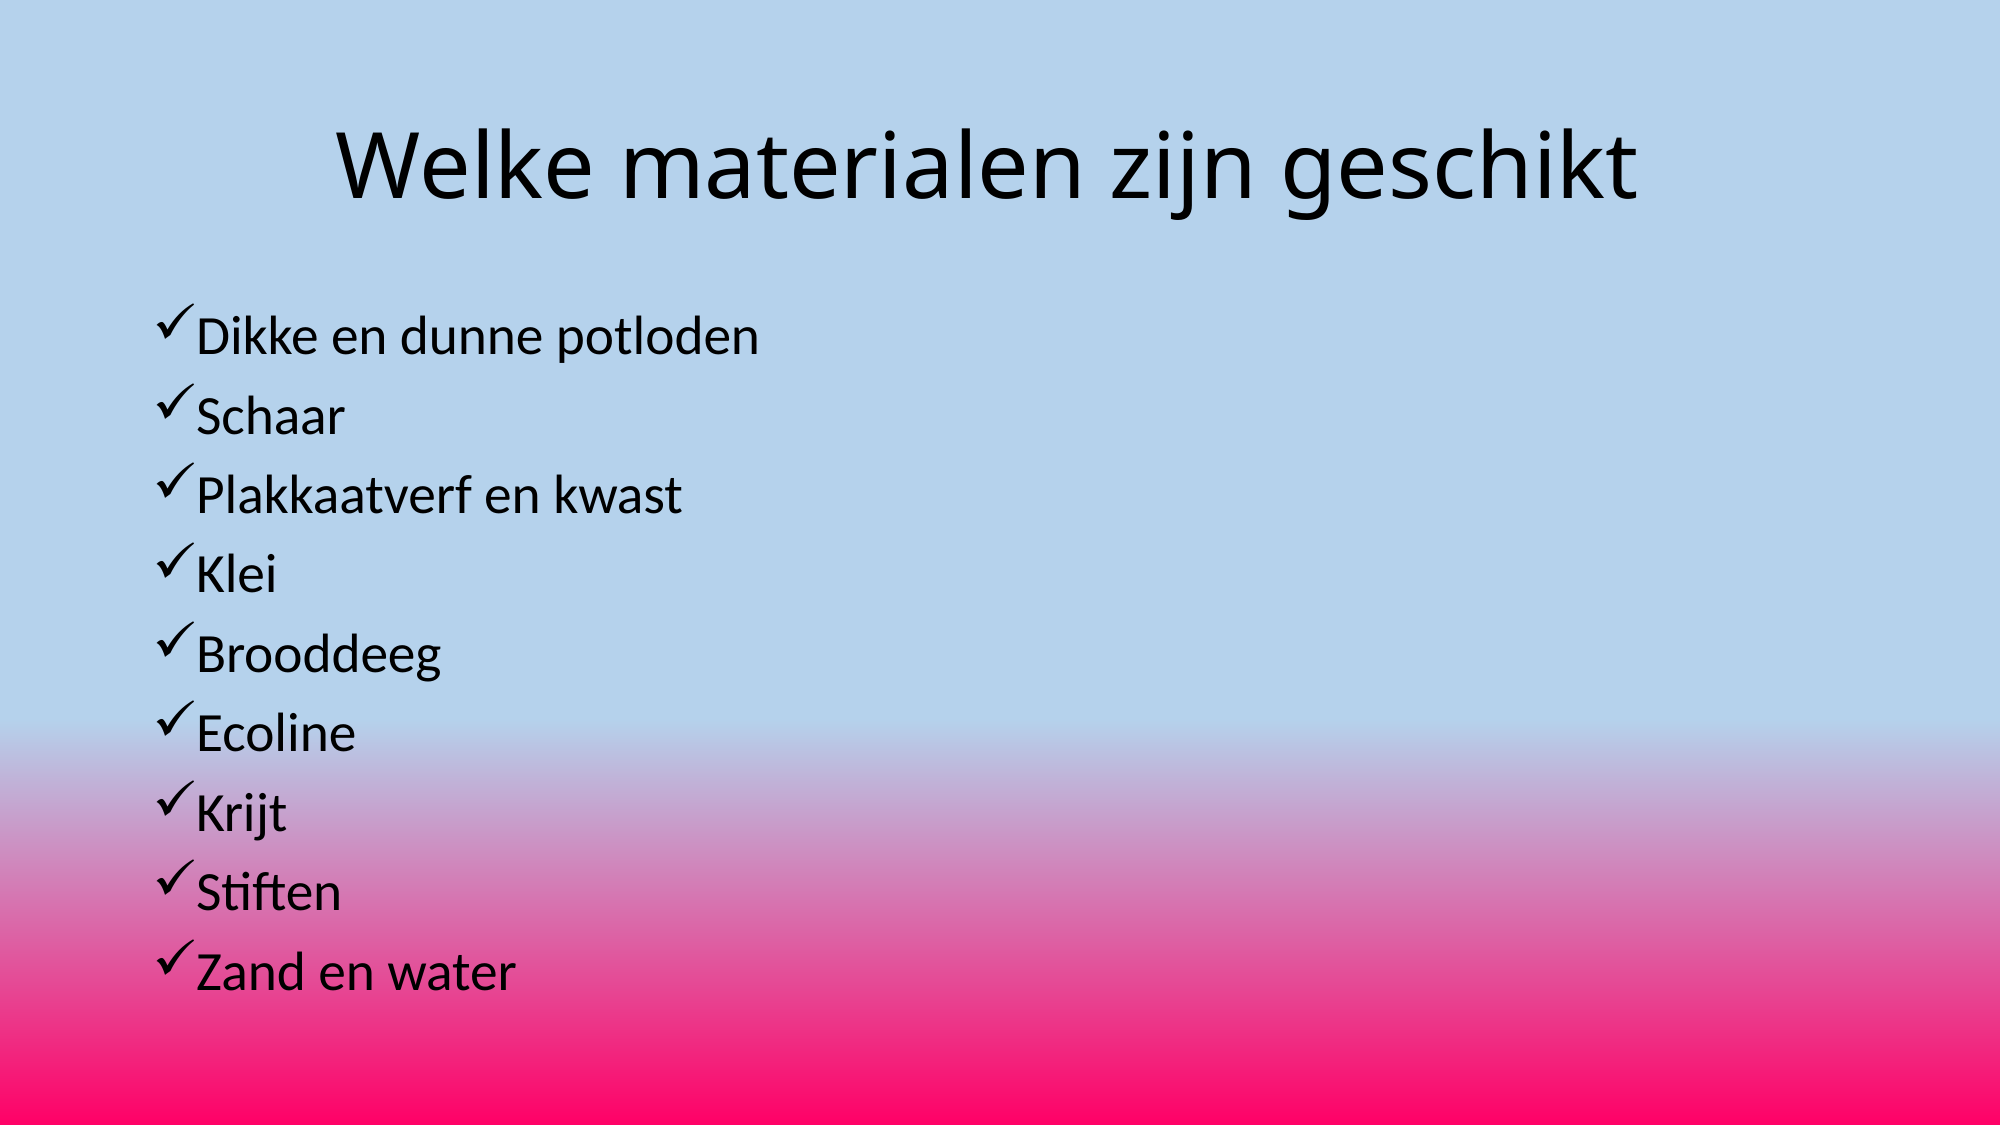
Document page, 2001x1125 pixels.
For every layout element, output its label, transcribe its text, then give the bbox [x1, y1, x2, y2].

title Welke materialen zijn geschikt [137, 59, 1863, 278]
list Dikke en dunne potloden Schaar Plakkaatverf en kwast Klei Brooddeeg Ecoline Krijt Stiften Zand en water [137, 299, 1863, 1014]
